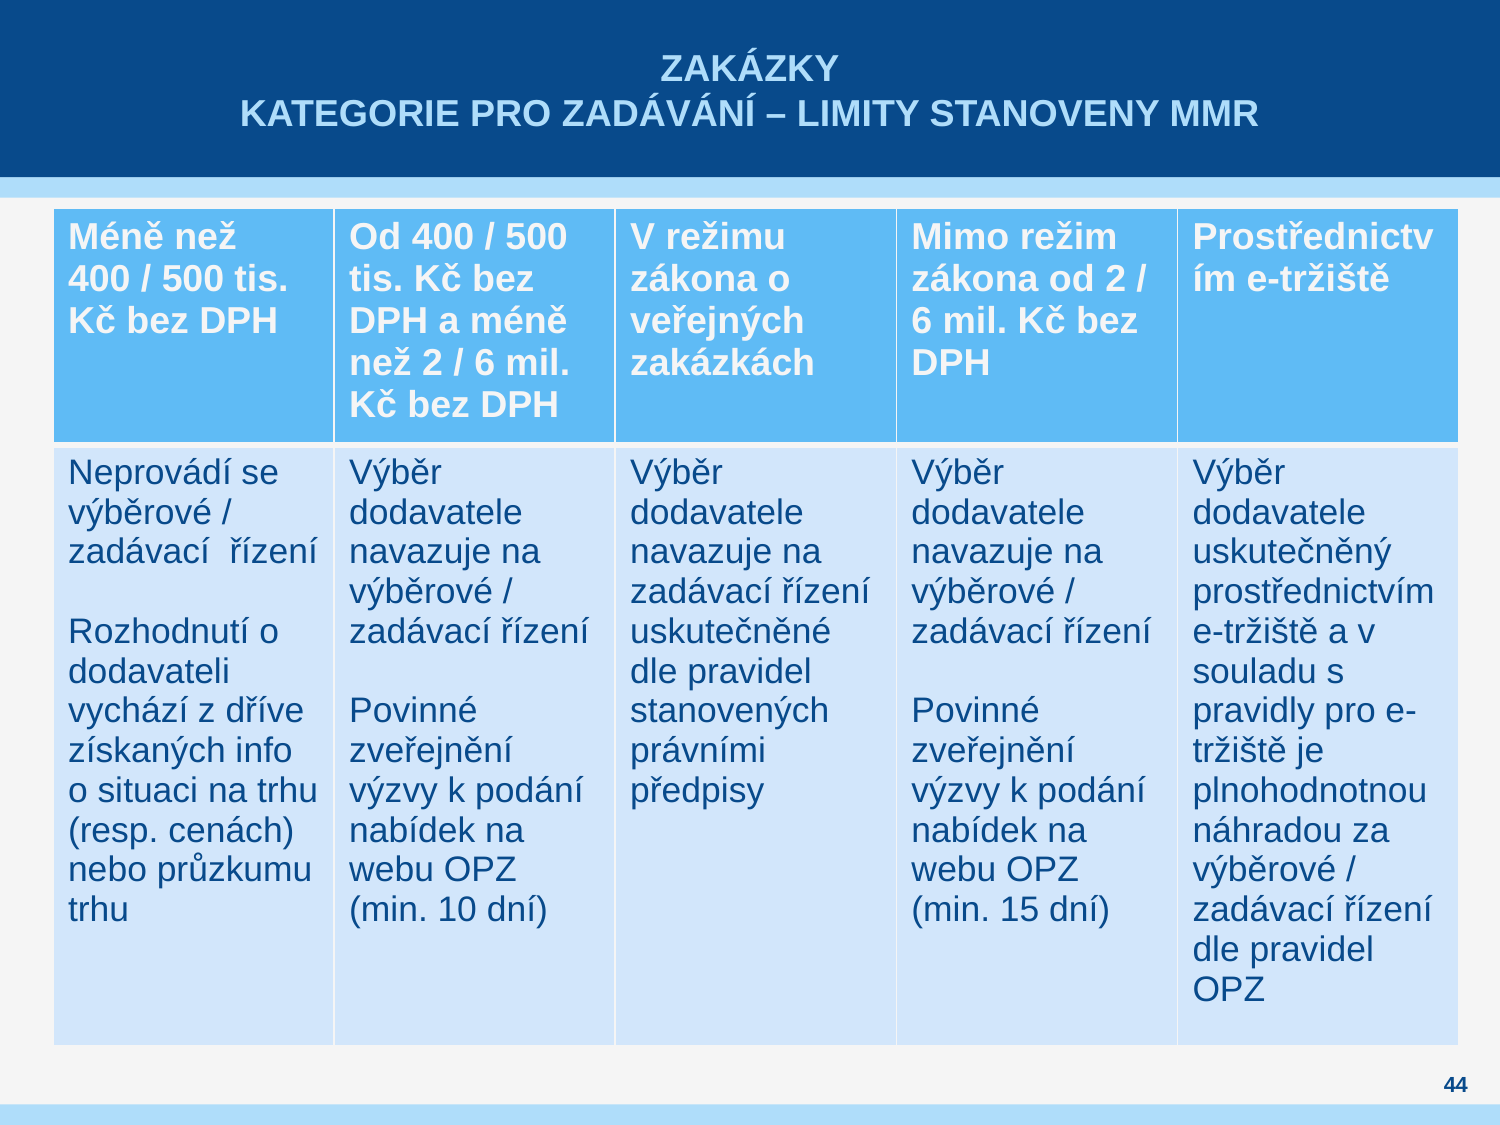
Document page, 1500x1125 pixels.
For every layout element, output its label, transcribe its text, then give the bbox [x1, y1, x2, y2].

title Zakázky Kategorie pro zadávání – LIMITY STANOVENY MMR [59, 0, 1441, 178]
table_cell Výběr dodavatele navazuje na výběrové / zadávací řízení Povinné zveřejnění výzvy k podání nabídek na webu OPZ (min. 15 dní) [897, 448, 1177, 1045]
table_cell Výběr dodavatele uskutečněný prostřednictvím e-tržiště a v souladu s pravidly pro e-tržiště je plnohodnotnou náhradou za výběrové / zadávací řízení dle pravidel OPZ [1178, 448, 1458, 1045]
table_cell Neprovádí se výběrové / zadávací řízení Rozhodnutí o dodavateli vychází z dříve získaných info o situaci na trhu (resp. cenách) nebo průzkumu trhu [54, 448, 333, 1045]
table_header Mimo režim zákona od 2 / 6 mil. Kč bez DPH [897, 209, 1177, 442]
table_cell Výběr dodavatele navazuje na výběrové / zadávací řízení Povinné zveřejnění výzvy k podání nabídek na webu OPZ (min. 10 dní) [335, 448, 614, 1045]
table_header Prostřednictvím e-tržiště [1178, 209, 1458, 442]
table_header Od 400 / 500 tis. Kč bez DPH a méně než 2 / 6 mil. Kč bez DPH [335, 209, 614, 442]
table_header Méně než 400 / 500 tis. Kč bez DPH [54, 209, 333, 442]
table_header V režimu zákona o veřejných zakázkách [616, 209, 896, 442]
slide_number 44 [1417, 1068, 1495, 1099]
table_cell Výběr dodavatele navazuje na zadávací řízení uskutečněné dle pravidel stanovených právními předpisy [616, 448, 896, 1045]
